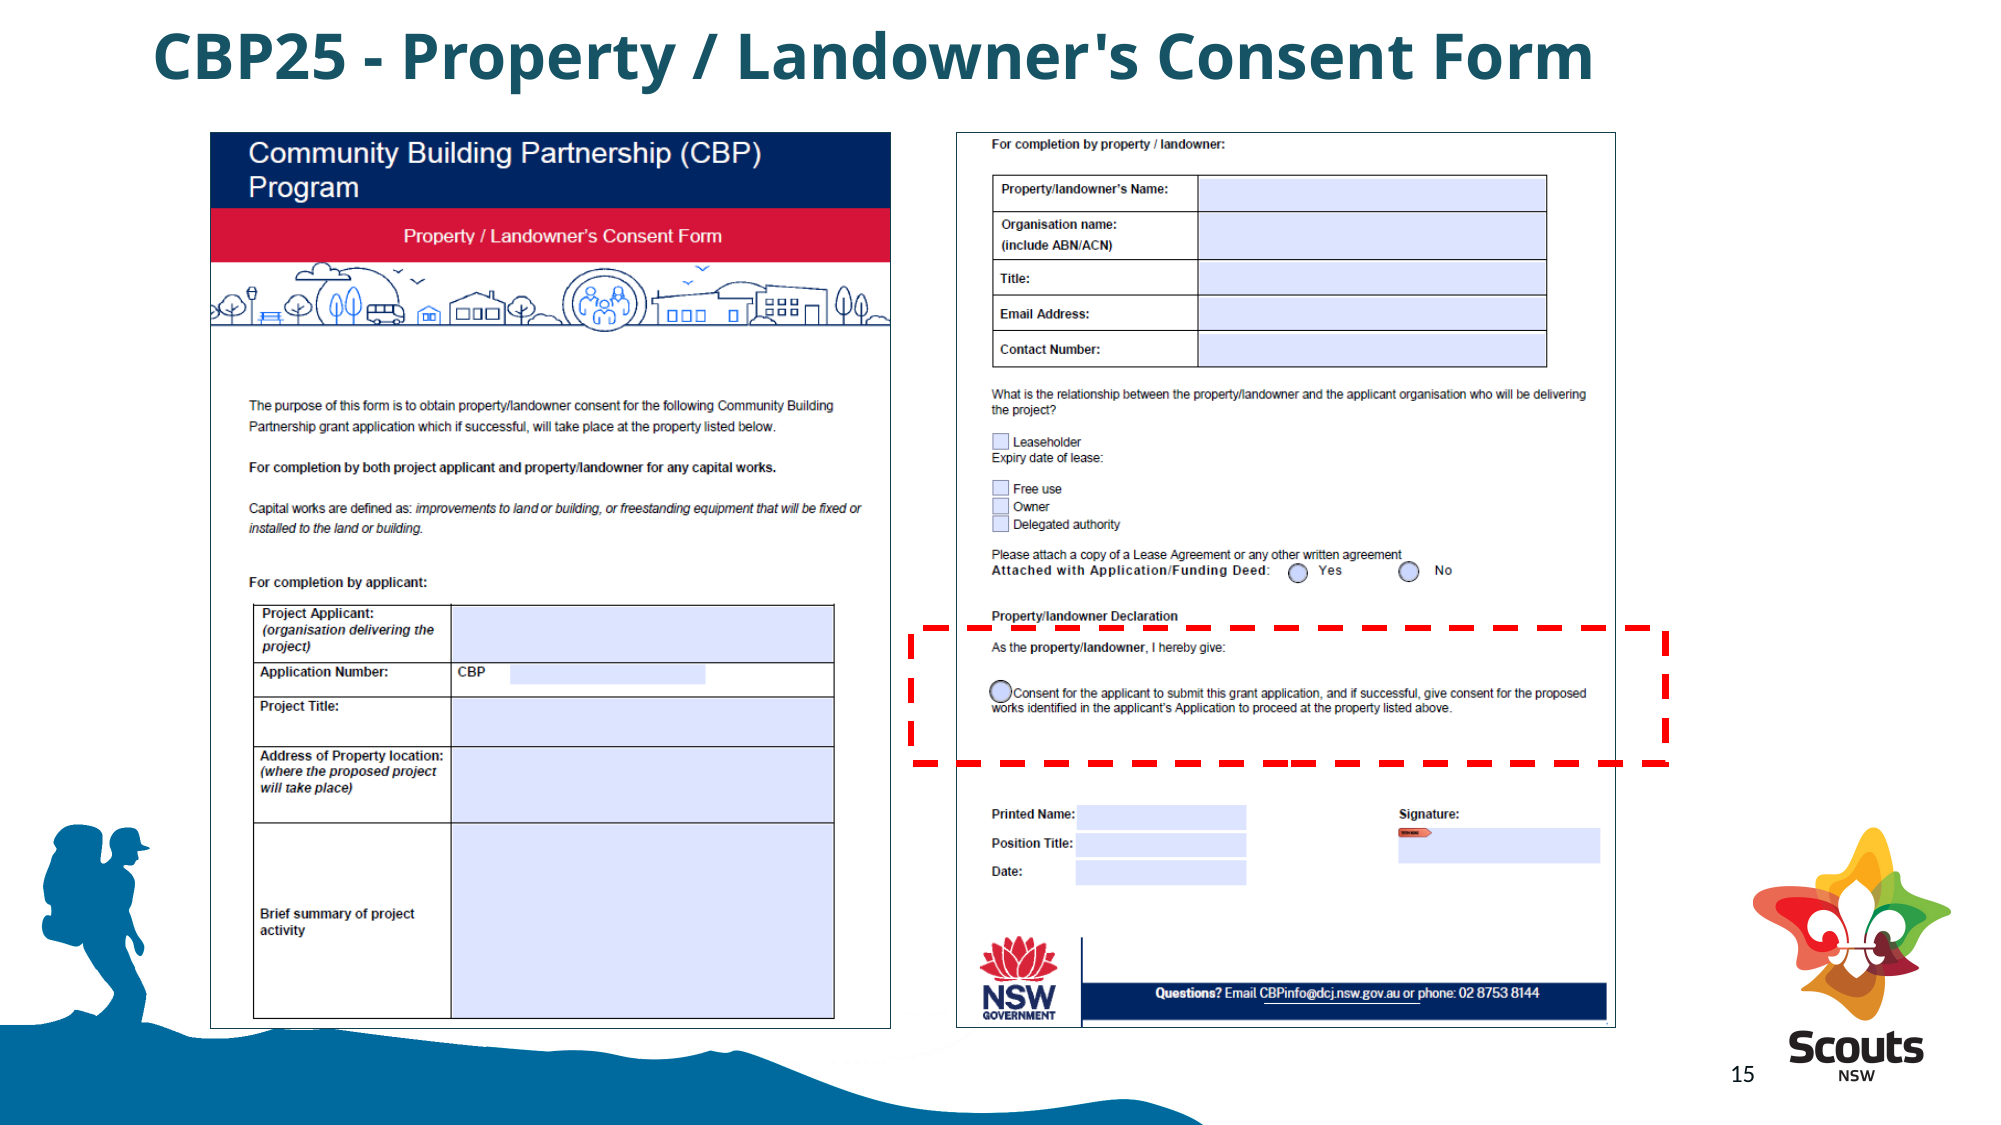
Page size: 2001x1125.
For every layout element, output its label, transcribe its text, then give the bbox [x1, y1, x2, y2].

picture [0, 0, 2001, 1125]
text_box [1616, 627, 1667, 764]
text_box [910, 627, 956, 764]
slide_number 15 [1320, 1042, 1771, 1103]
title CBP25 - Property / Landowner's Consent Form [137, 0, 1863, 119]
